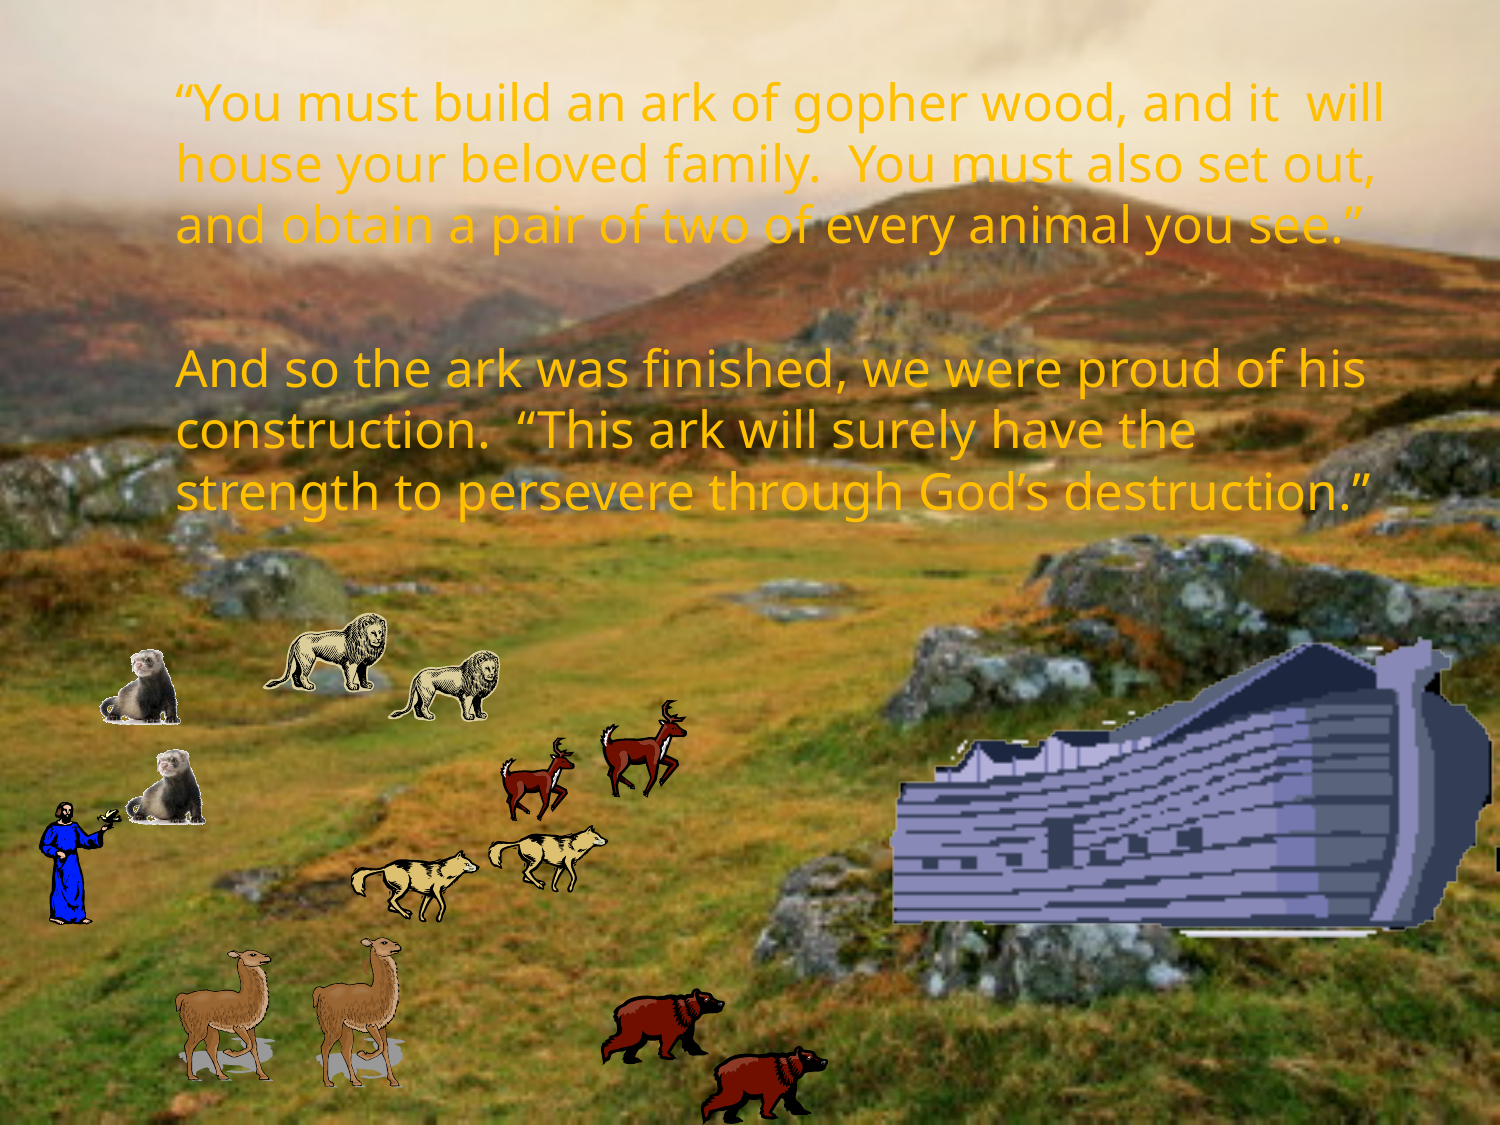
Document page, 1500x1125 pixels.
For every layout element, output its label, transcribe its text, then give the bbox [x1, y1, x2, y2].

list “You must build an ark of gopher wood, and it will house your beloved family. You must also set out, and obtain a pair of two of every animal you see.” And so the ark was finished, we were proud of his construction. “This ark will surely have the strength to persevere through God’s destruction.” [75, 62, 1425, 638]
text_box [312, 937, 406, 1088]
picture [0, 0, 1500, 1125]
